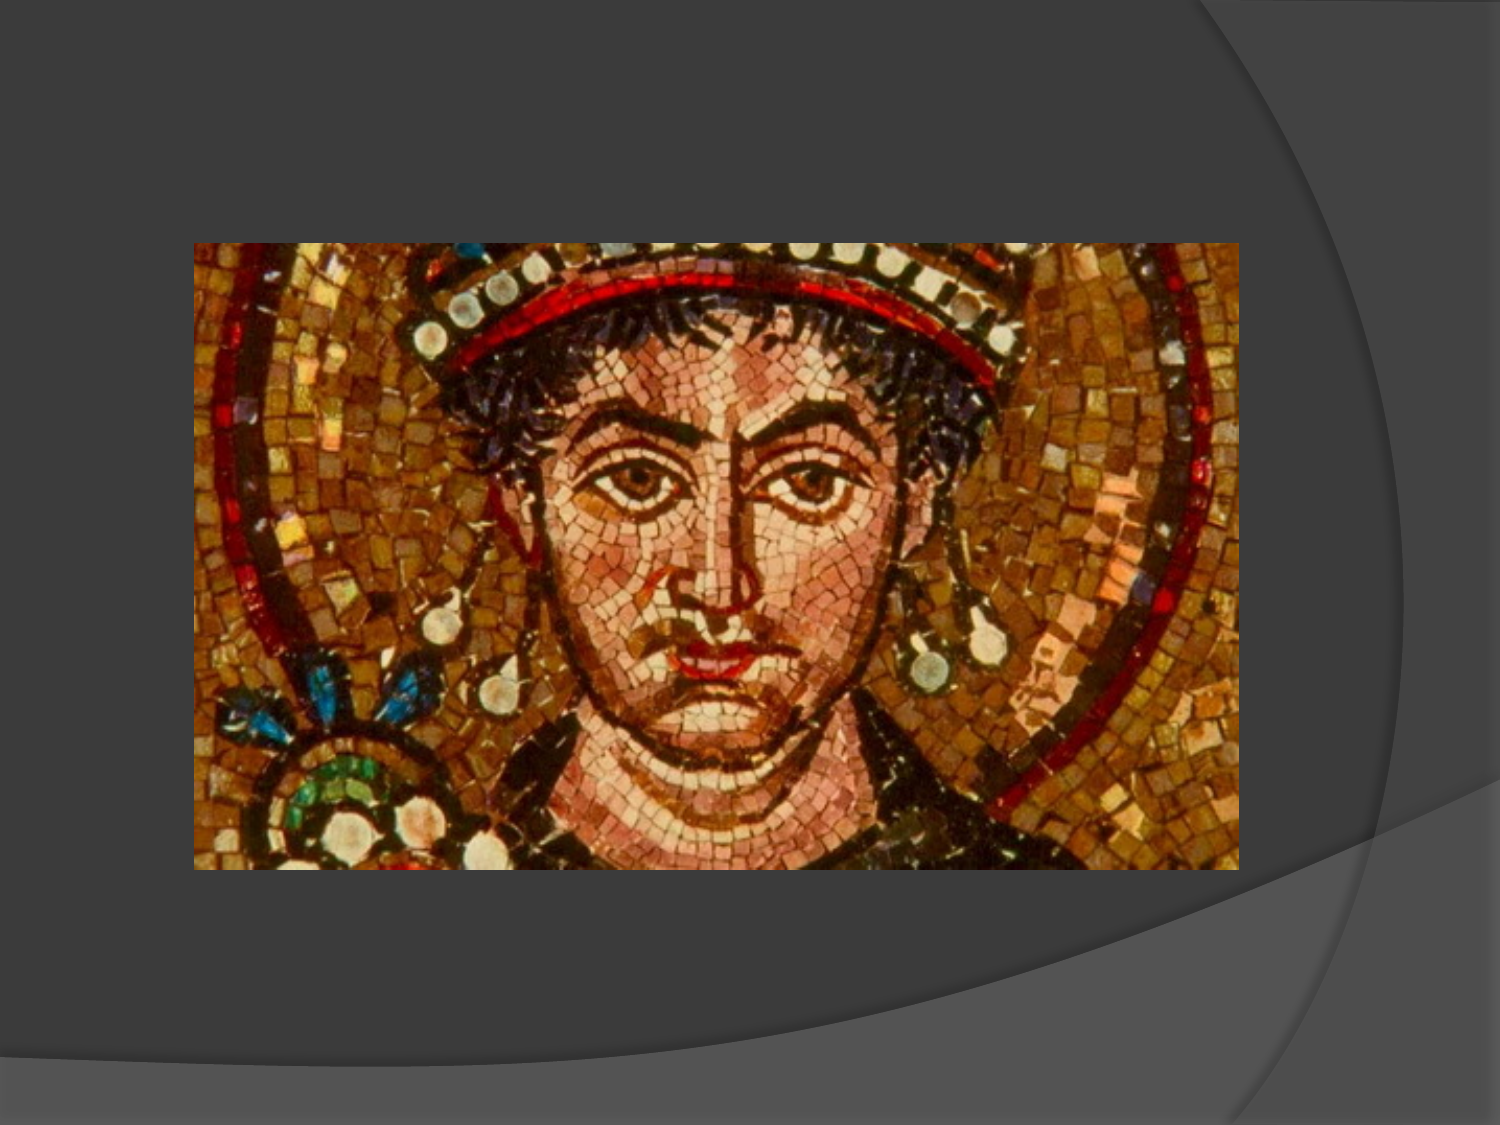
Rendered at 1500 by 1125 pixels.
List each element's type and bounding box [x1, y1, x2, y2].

list [194, 243, 1239, 870]
